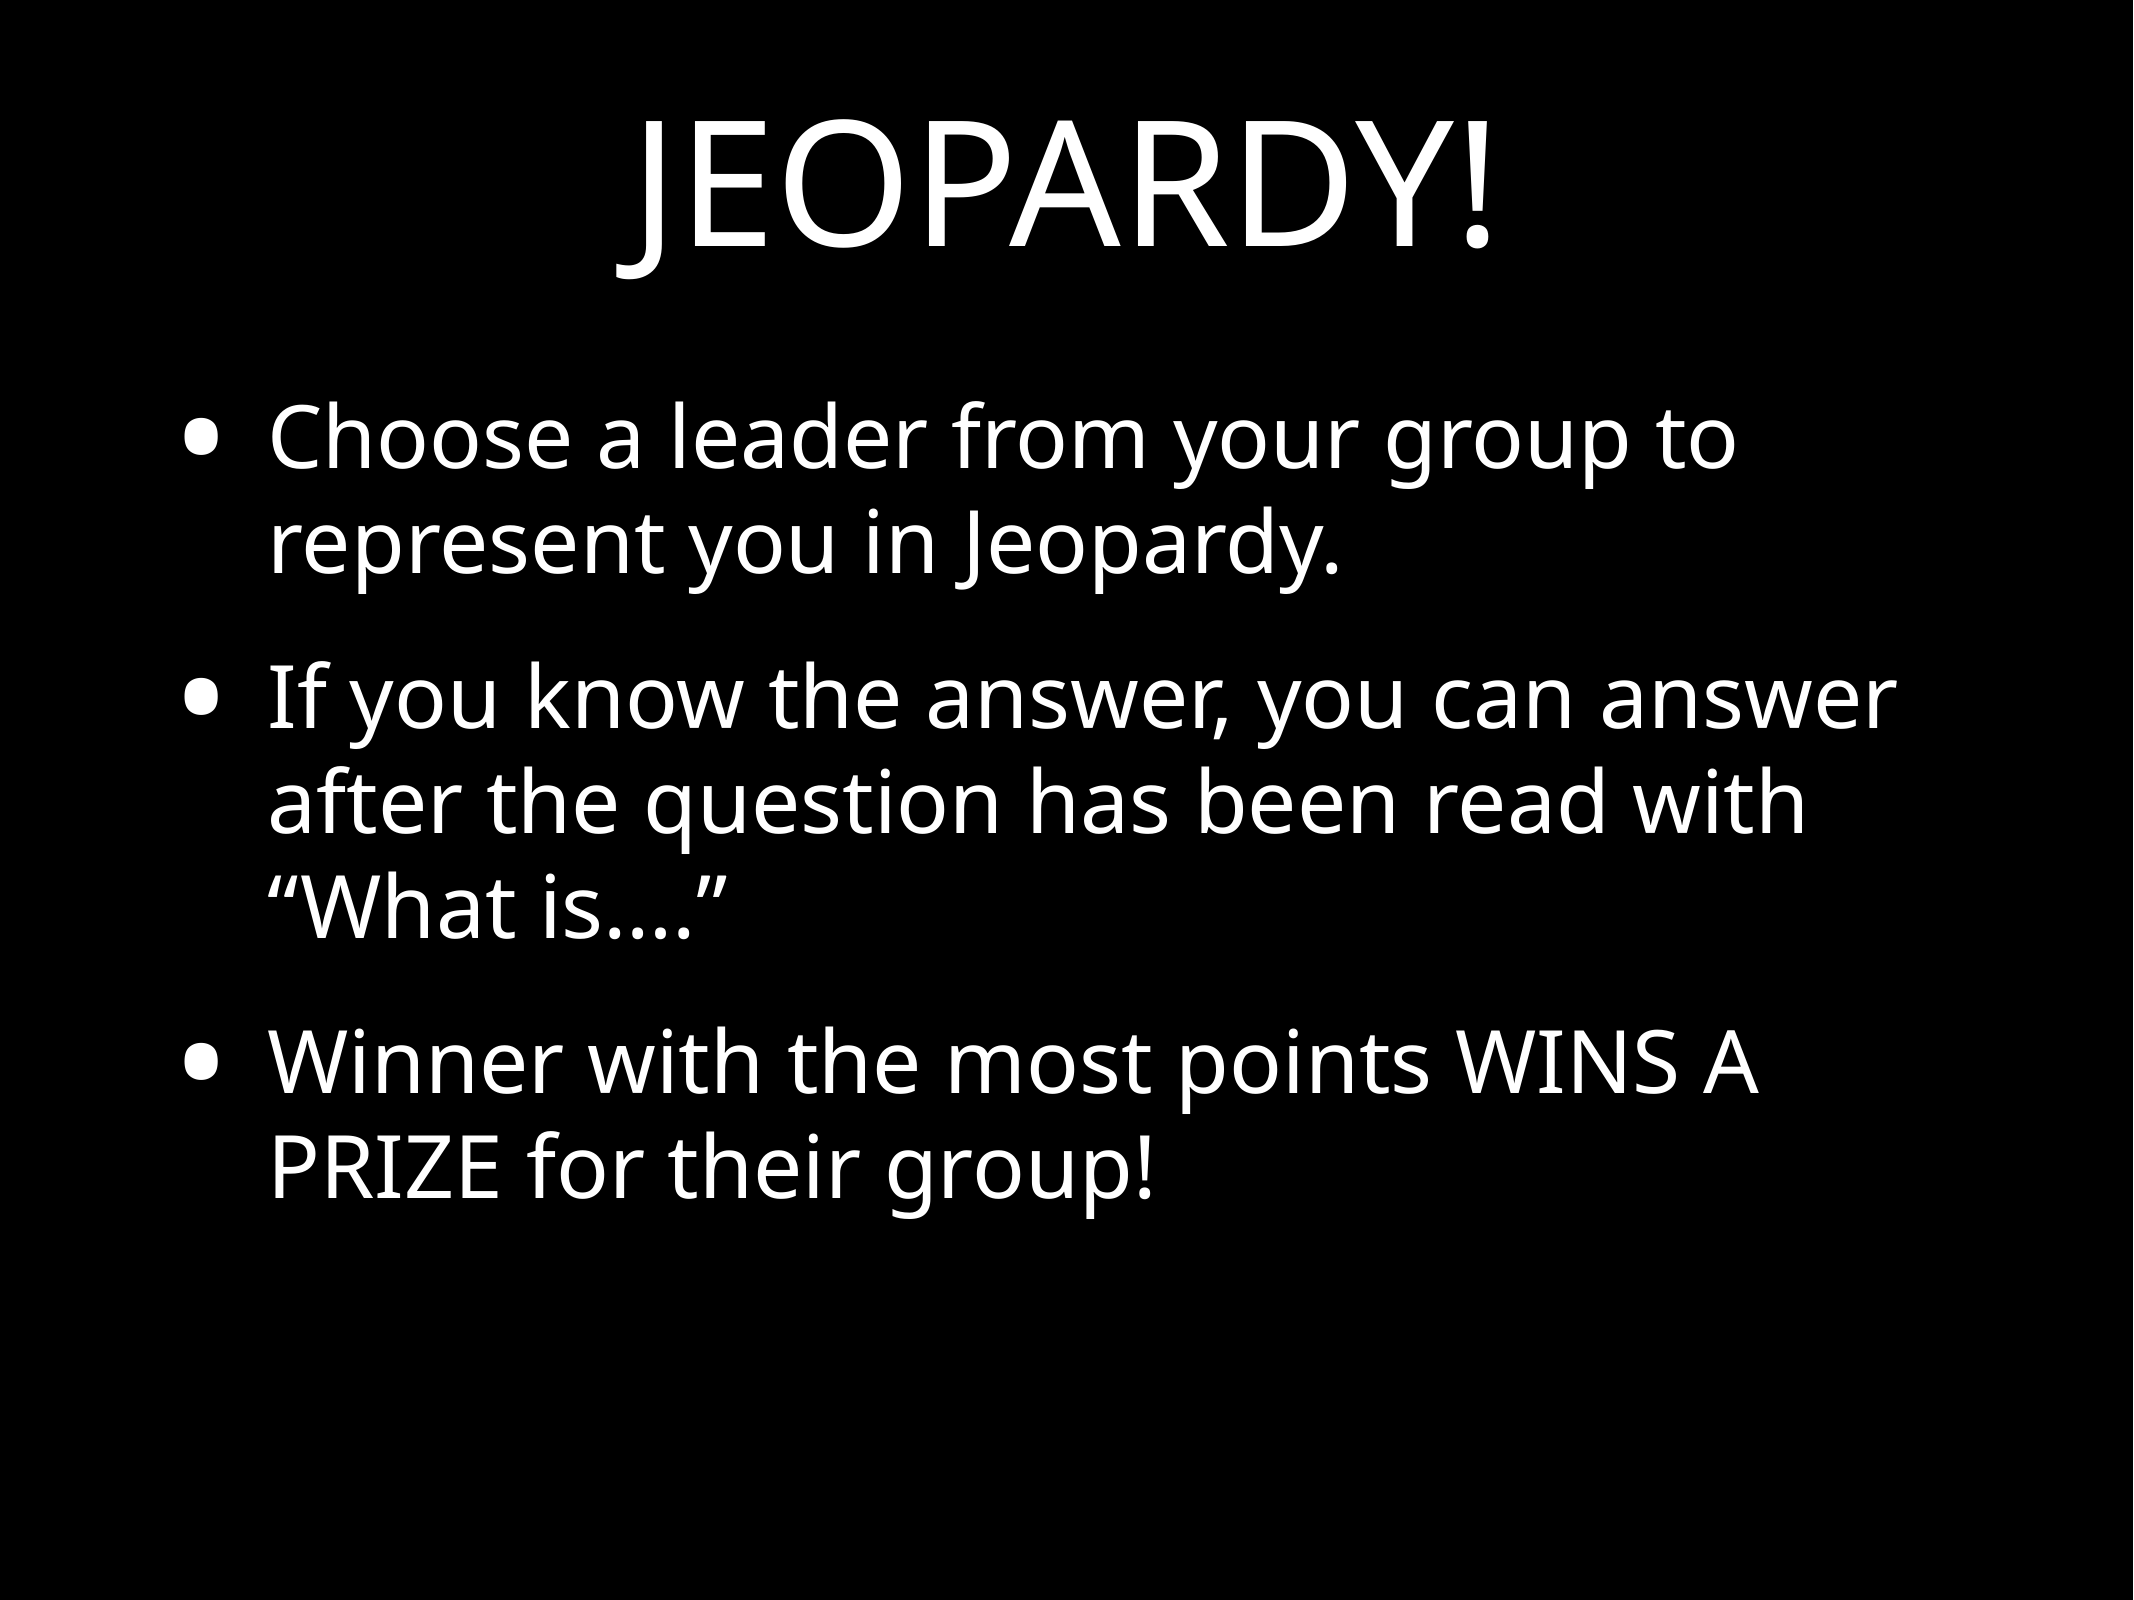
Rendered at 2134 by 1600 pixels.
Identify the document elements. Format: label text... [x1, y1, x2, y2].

title JEOPARDY! [106, 64, 2027, 331]
list Choose a leader from your group to represent you in Jeopardy. If you know the answer, you can answer after the question has been read with “What is….” Winner with the most points WINS A PRIZE for their group! [106, 373, 2027, 1430]
